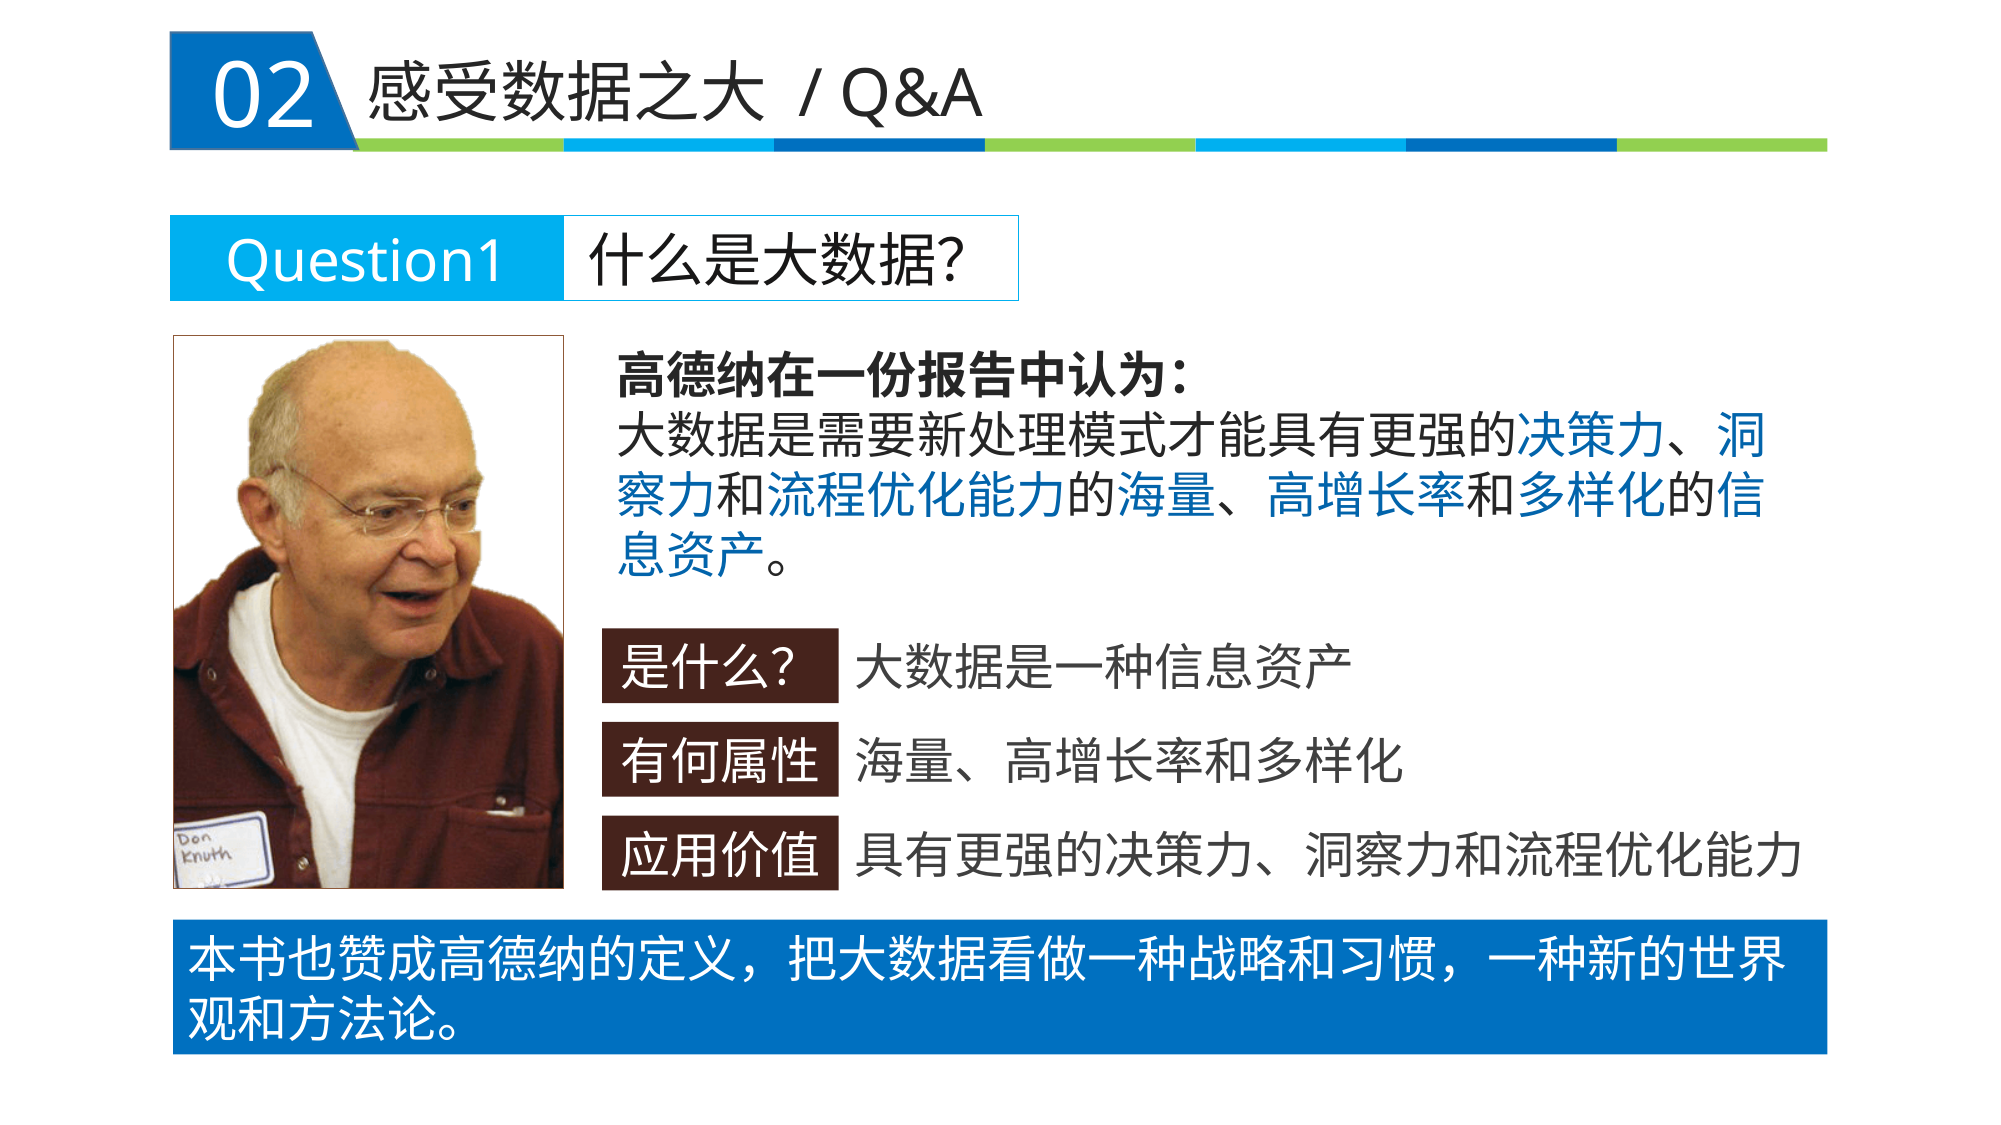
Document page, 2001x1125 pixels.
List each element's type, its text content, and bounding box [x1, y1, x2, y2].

text_box 什么是大数据？ [563, 215, 1019, 301]
text_box 海量、高增长率和多样化 [839, 721, 1786, 797]
text_box 大数据是一种信息资产 [839, 628, 1786, 704]
text_box Question1 [170, 215, 563, 301]
text_box 具有更强的决策力、洞察力和流程优化能力 [839, 815, 1828, 891]
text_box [352, 138, 1828, 152]
text_box 02 [169, 31, 352, 151]
text_box 有何属性 [602, 721, 839, 797]
text_box 感受数据之大 / Q&A [351, 42, 999, 138]
text_box 本书也赞成高德纳的定义，把大数据看做一种战略和习惯，一种新的世界观和方法论。 [173, 919, 1828, 1055]
text_box 高德纳在一份报告中认为： 大数据是需要新处理模式才能具有更强的决策力、洞察力和流程优化能力的海量、高增长率和多样化的信息资产。 [602, 335, 1828, 591]
text_box 应用价值 [602, 815, 839, 891]
text_box 是什么？ [602, 628, 839, 704]
picture [173, 335, 564, 889]
